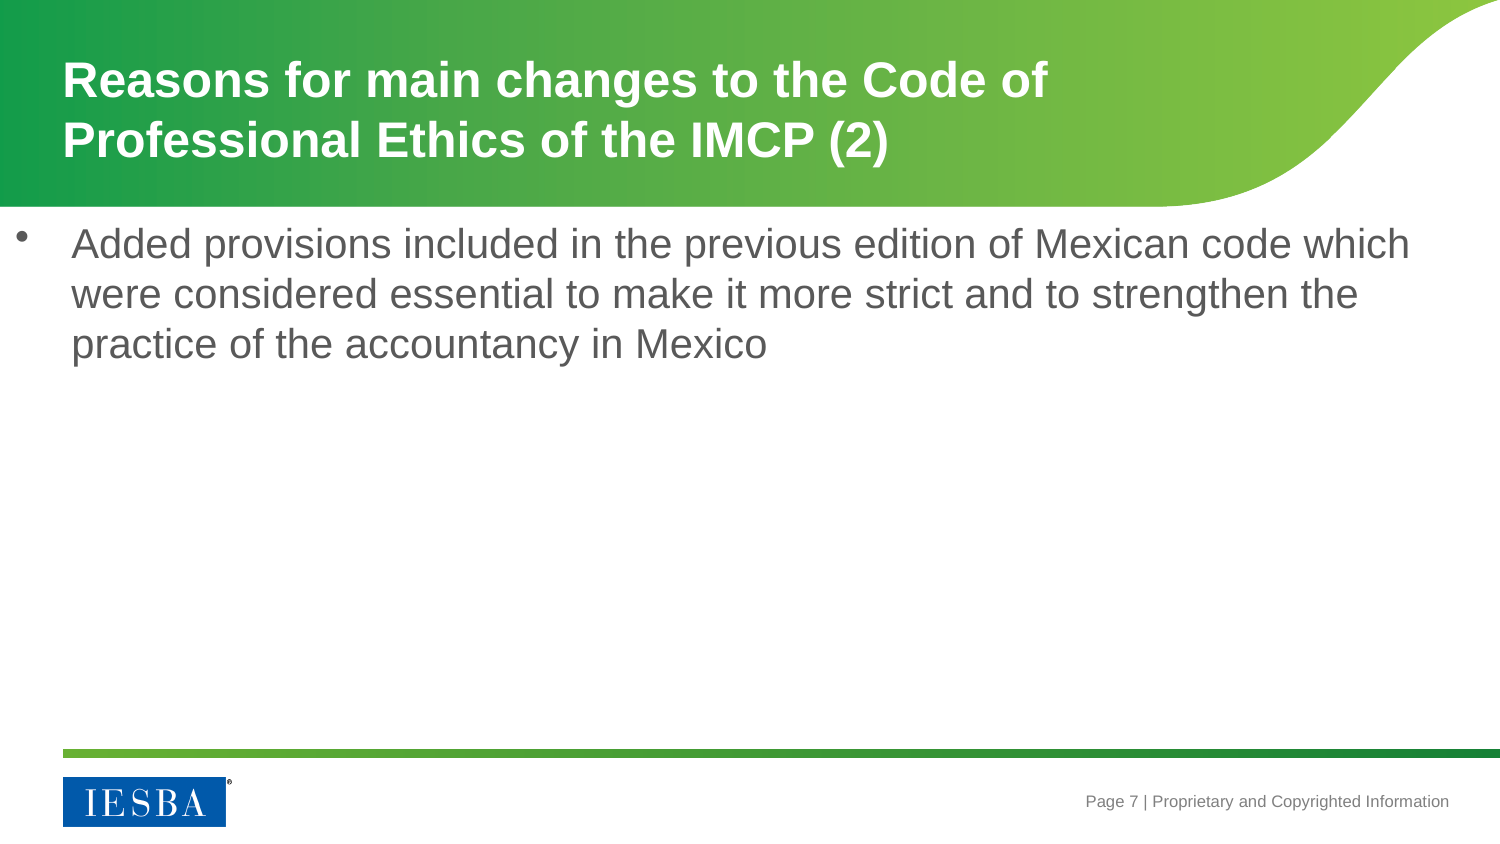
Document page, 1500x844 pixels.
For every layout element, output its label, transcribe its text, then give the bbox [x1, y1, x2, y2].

list Added provisions included in the previous edition of Mexican code which were considered essential to make it more strict and to strengthen the practice of the accountancy in Mexico [0, 209, 1500, 747]
title Reasons for main changes to the Code of Professional Ethics of the IMCP (2) [62, 75, 1300, 141]
picture [0, 0, 1500, 207]
picture [63, 777, 232, 827]
